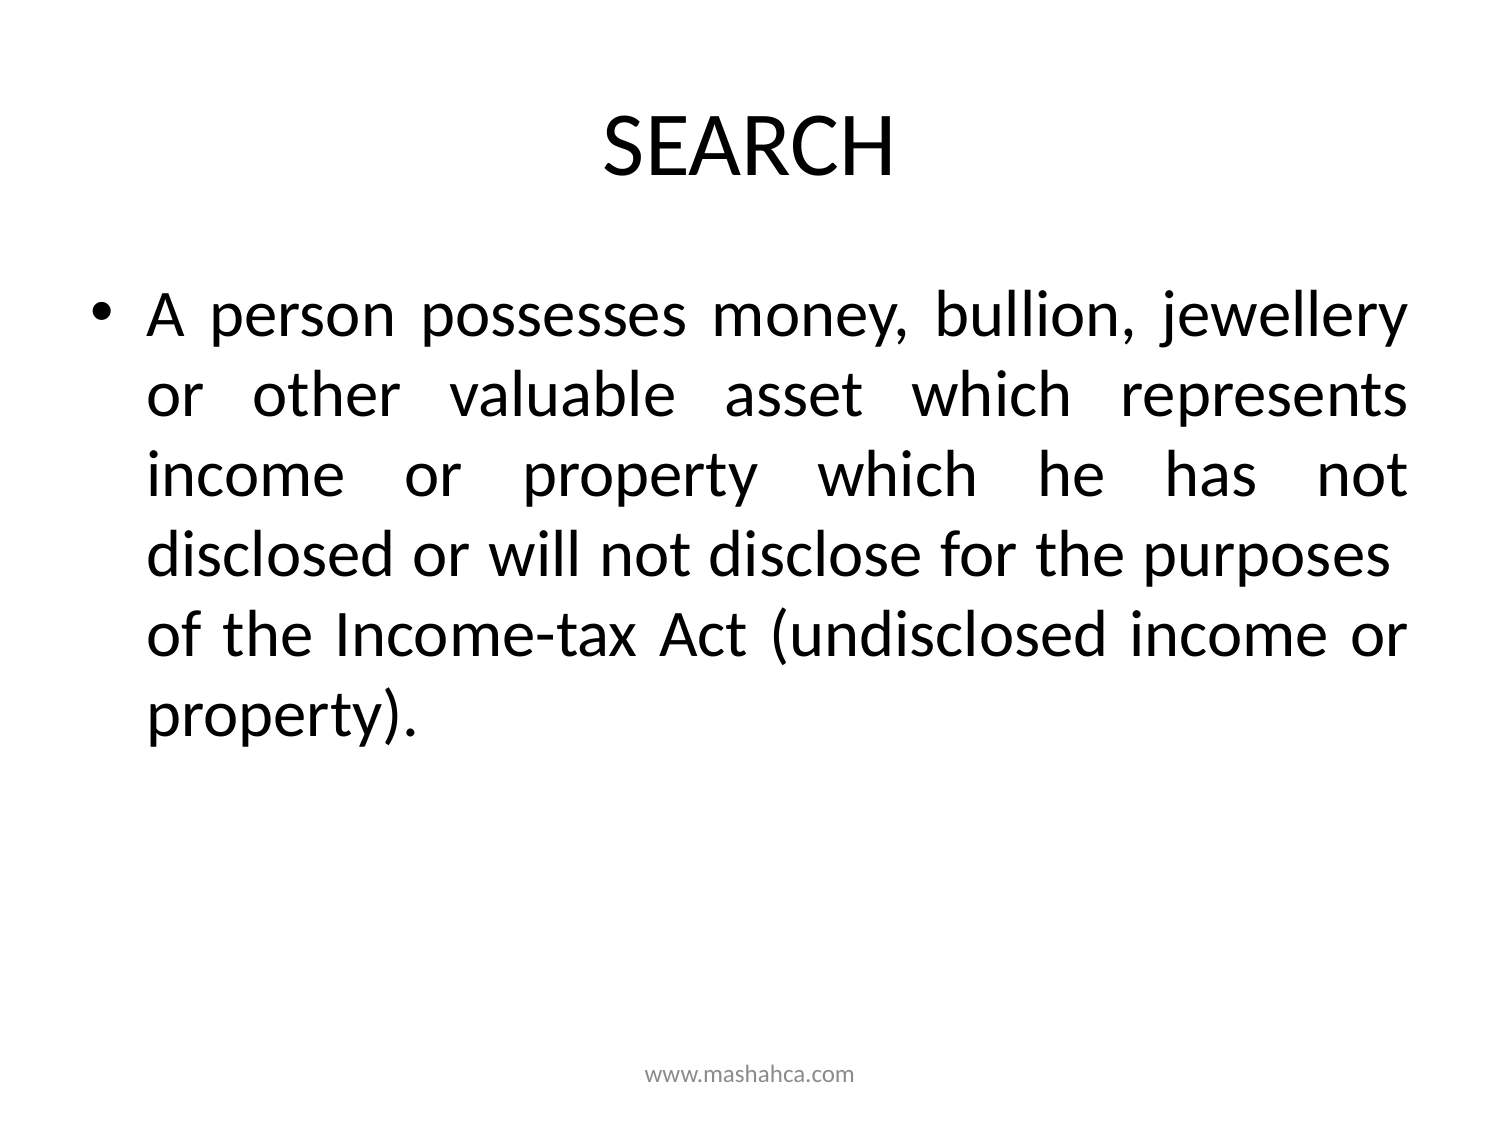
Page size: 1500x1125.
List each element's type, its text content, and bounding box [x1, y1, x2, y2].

list A person possesses money, bullion, jewellery or other valuable asset which represents income or property which he has not disclosed or will not disclose for the purposes of the Income-tax Act (undisclosed income or property). [75, 262, 1425, 1005]
footer www.mashahca.com [512, 1042, 988, 1103]
title SEARCH [75, 45, 1425, 233]
